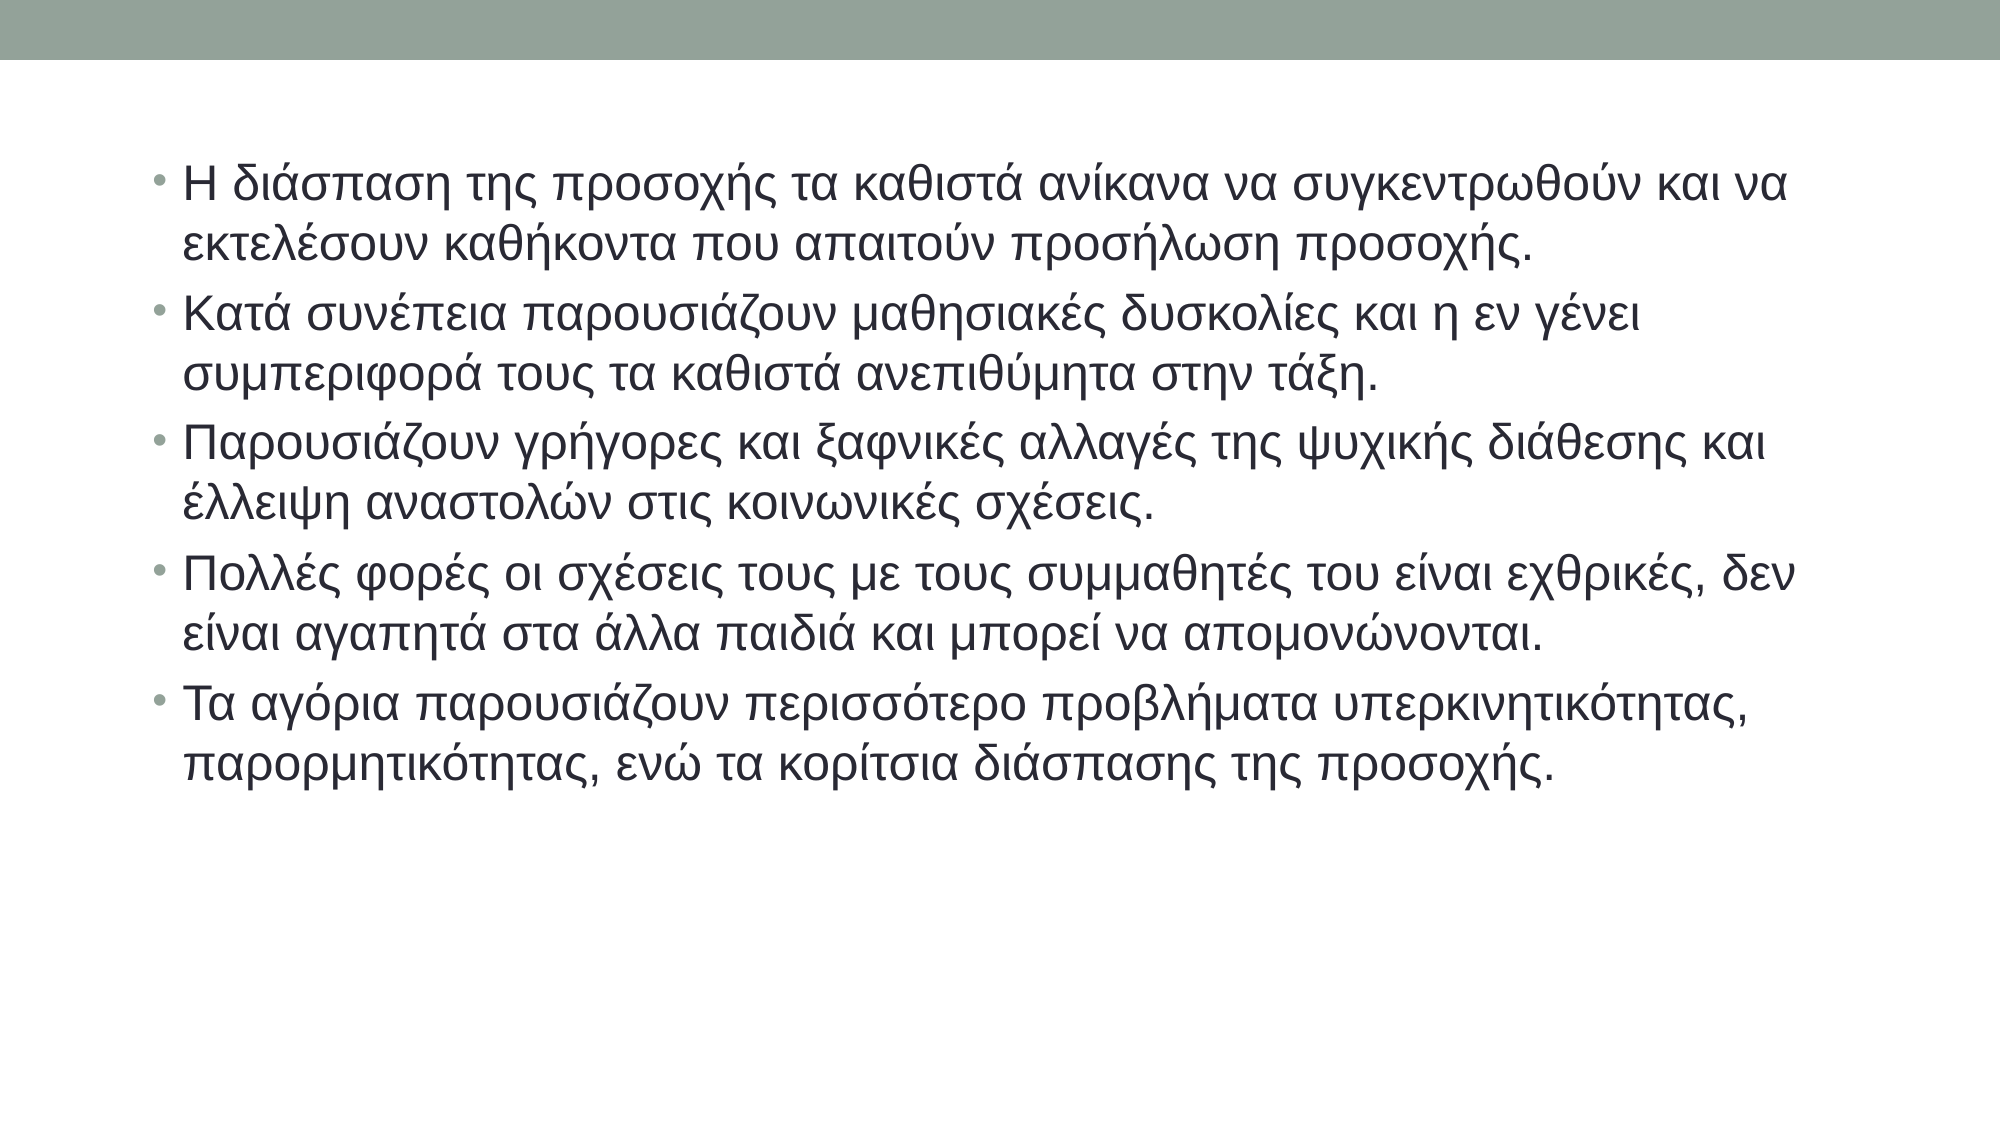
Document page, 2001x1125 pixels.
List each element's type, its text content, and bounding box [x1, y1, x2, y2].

list Η διάσπαση της προσοχής τα καθιστά ανίκανα να συγκεντρωθούν και να εκτελέσουν καθήκοντα που απαιτούν προσήλωση προσοχής. Κατά συνέπεια παρουσιάζουν μαθησιακές δυσκολίες και η εν γένει συμπεριφορά τους τα καθιστά ανεπιθύμητα στην τάξη. Παρουσιάζουν γρήγορες και ξαφνικές αλλαγές της ψυχικής διάθεσης και έλλειψη αναστολών στις κοινωνικές σχέσεις. Πολλές φορές οι σχέσεις τους με τους συμμαθητές του είναι εχθρικές, δεν είναι αγαπητά στα άλλα παιδιά και μπορεί να απομονώνονται. Τα αγόρια παρουσιάζουν περισσότερο προβλήματα υπερκινητικότητας, παρορμητικότητας, ενώ τα κορίτσια διάσπασης της προσοχής. [137, 142, 1863, 1014]
